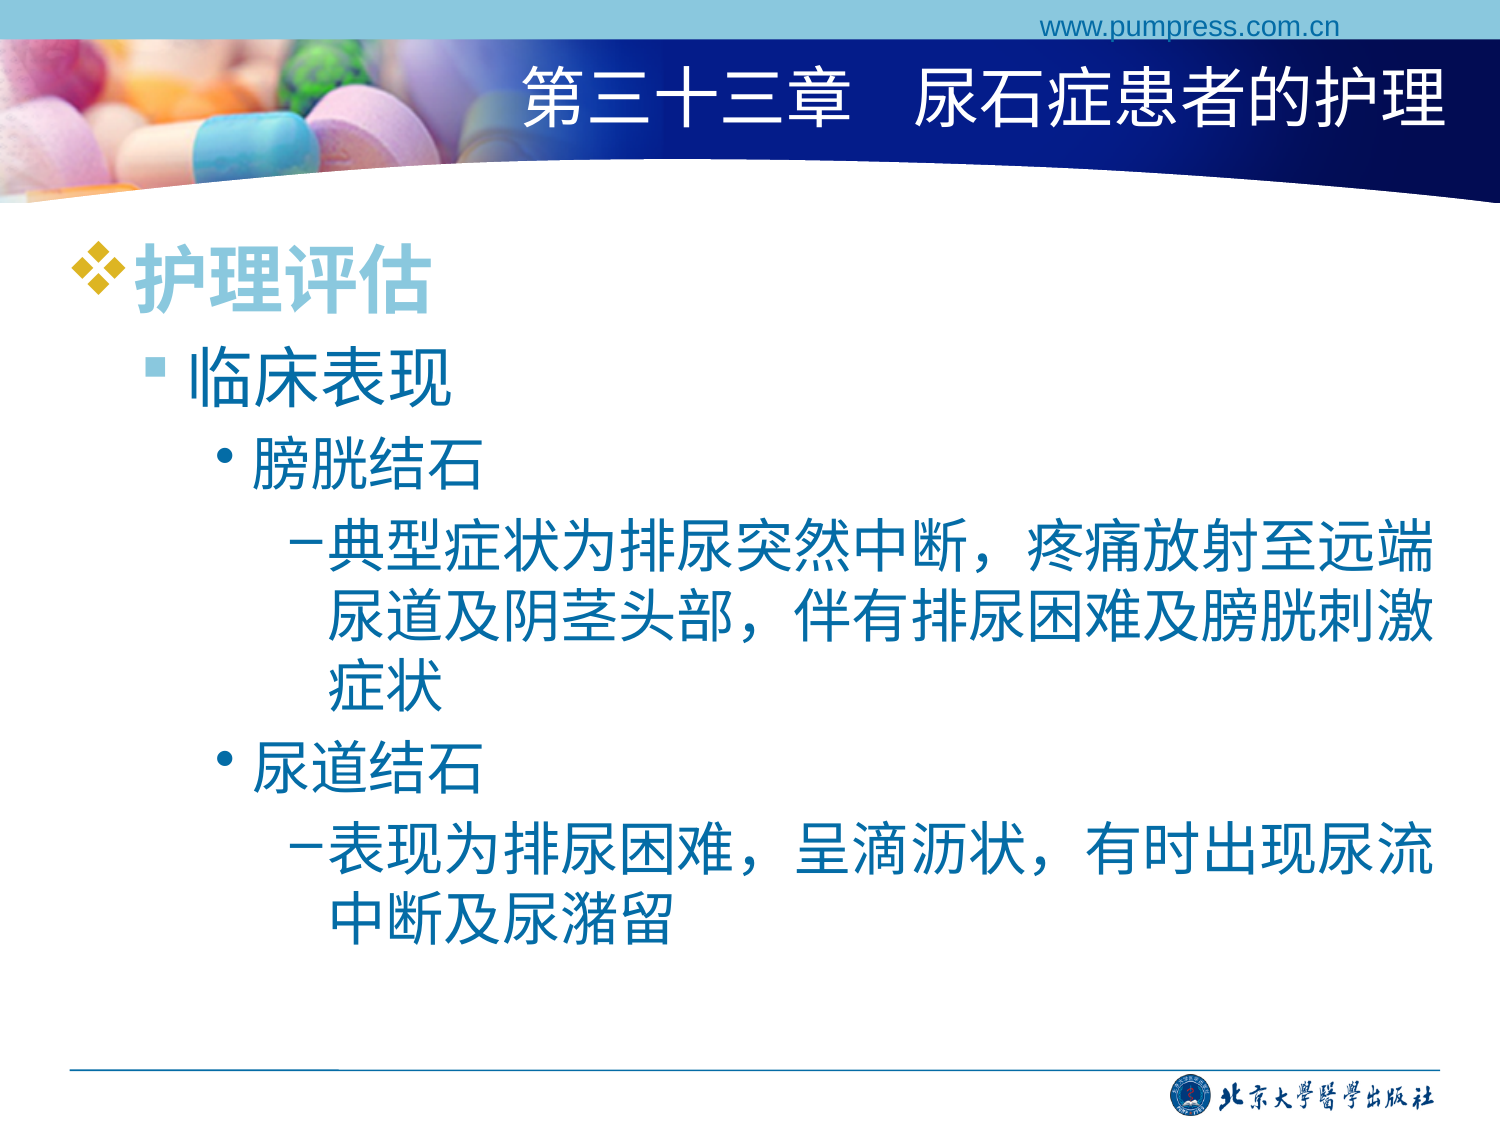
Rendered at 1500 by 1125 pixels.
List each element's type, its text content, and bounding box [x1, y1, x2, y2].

title 第三十三章 尿石症患者的护理 [137, 49, 1463, 143]
picture [1170, 1074, 1436, 1118]
slide_number www.pumpress.com.cn [1025, 0, 1463, 38]
picture [0, 40, 1500, 203]
list 护理评估 临床表现 膀胱结石 典型症状为排尿突然中断，疼痛放射至远端尿道及阴茎头部，伴有排尿困难及膀胱刺激症状 尿道结石 表现为排尿困难，呈滴沥状，有时出现尿流中断及尿潴留 [49, 224, 1463, 1026]
